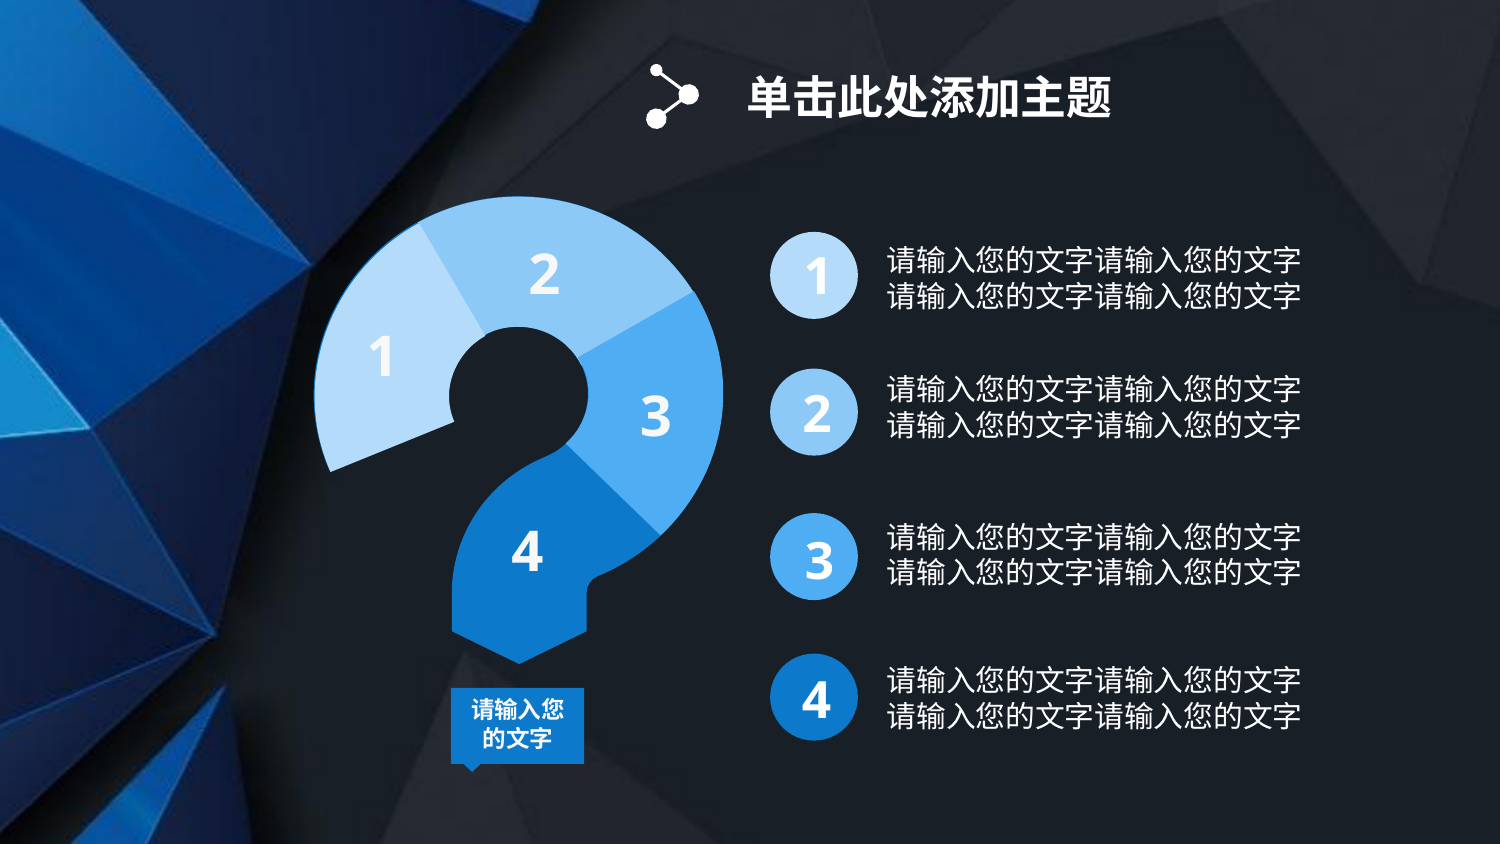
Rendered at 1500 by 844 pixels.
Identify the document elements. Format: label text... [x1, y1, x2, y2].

text_box 请输入您的文字请输入您的文字 请输入您的文字请输入您的文字 [872, 511, 1350, 597]
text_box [770, 513, 858, 601]
text_box [451, 444, 663, 665]
text_box 请输入您的文字请输入您的文字 请输入您的文字请输入您的文字 [872, 364, 1350, 450]
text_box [770, 231, 858, 319]
text_box 4 [496, 507, 546, 591]
text_box 请输入您的文字请输入您的文字 请输入您的文字请输入您的文字 [872, 655, 1350, 741]
text_box 2 [513, 230, 563, 314]
text_box 1 [351, 313, 401, 396]
text_box [565, 291, 724, 536]
text_box [417, 196, 693, 361]
text_box 单击此处添加主题 [735, 63, 1124, 130]
text_box [450, 759, 585, 772]
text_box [770, 368, 858, 456]
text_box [770, 653, 858, 741]
text_box 请输入您的文字 [446, 688, 590, 759]
text_box 请输入您的文字请输入您的文字 请输入您的文字请输入您的文字 [872, 235, 1350, 320]
text_box 3 [624, 372, 675, 456]
picture [0, 0, 1500, 844]
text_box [656, 70, 689, 119]
text_box [314, 222, 486, 473]
